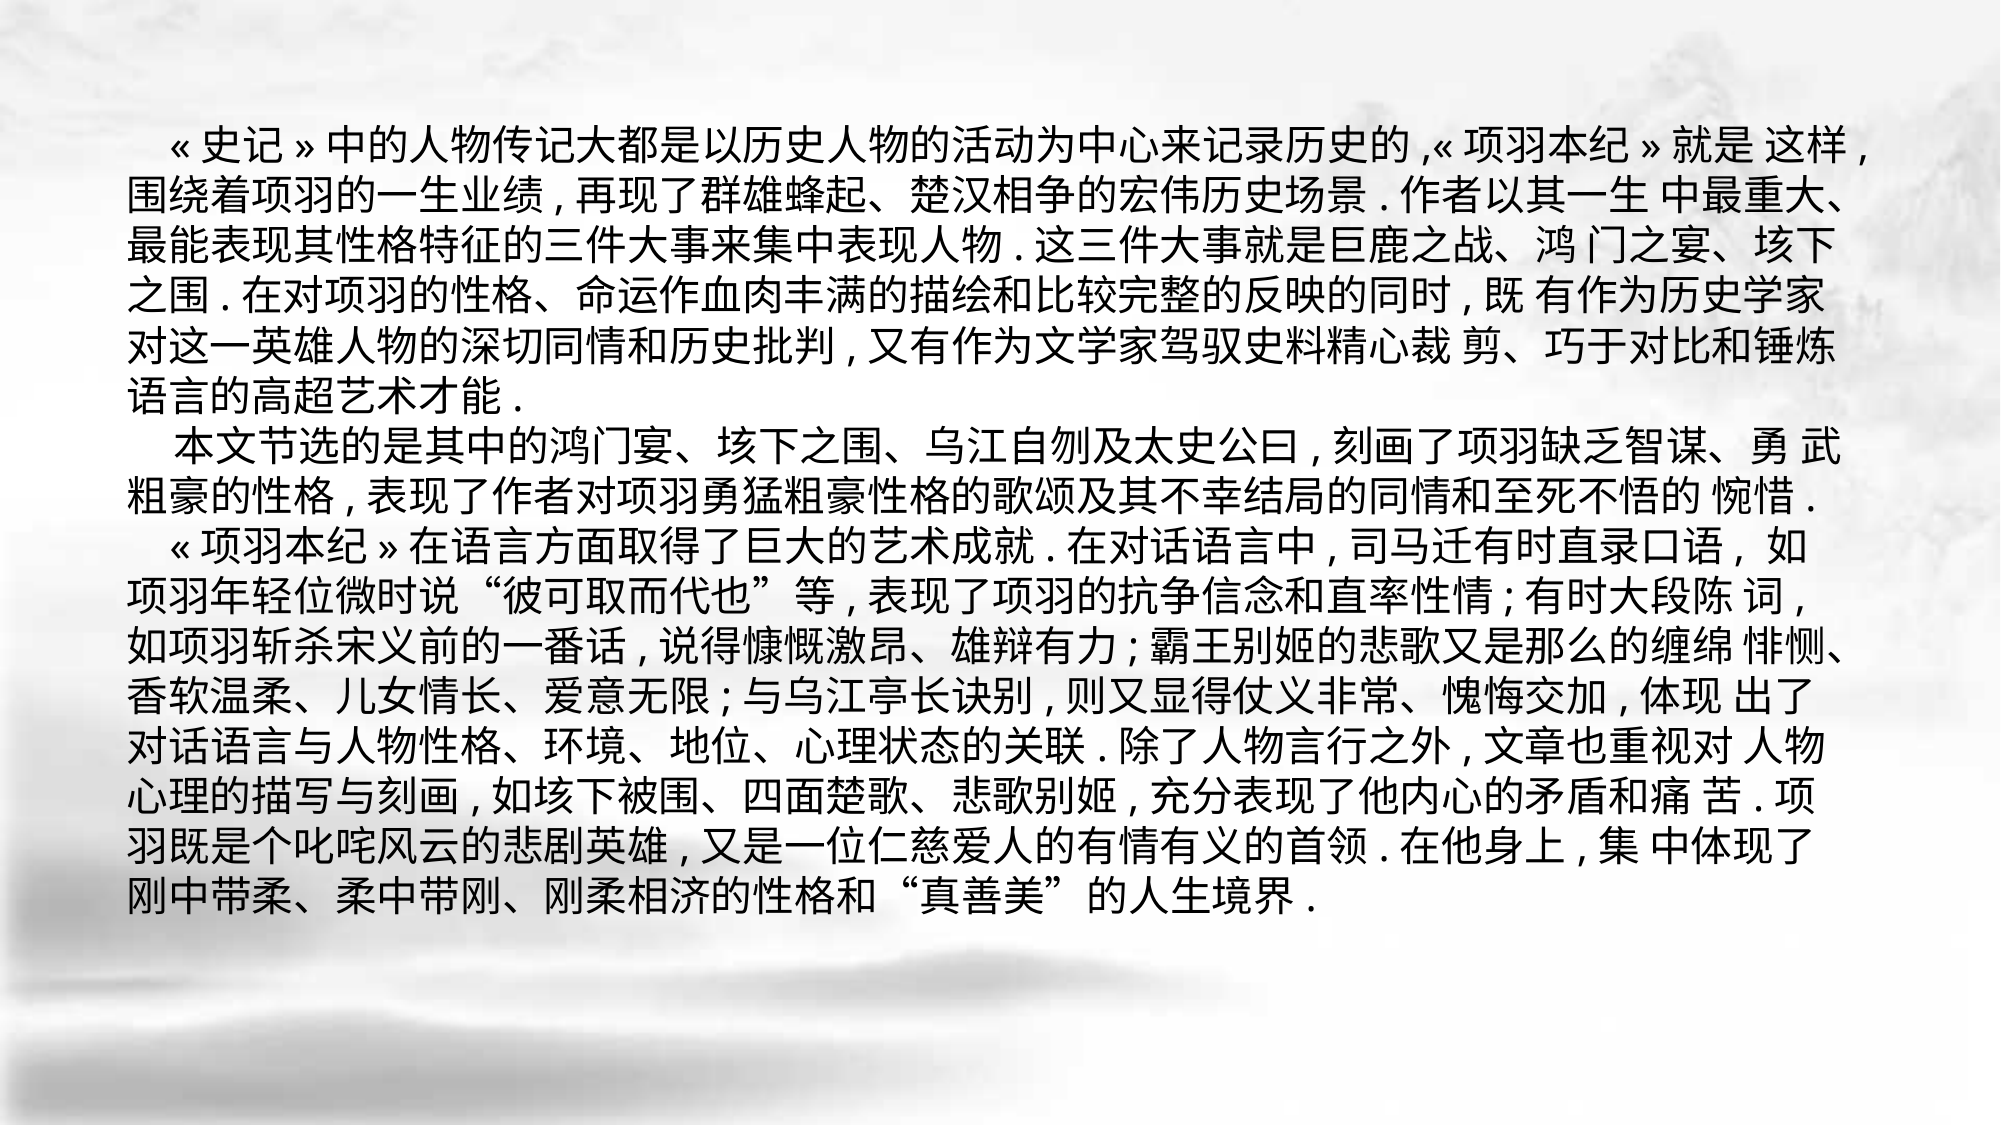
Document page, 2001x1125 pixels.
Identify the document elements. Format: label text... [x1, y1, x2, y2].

picture [0, 0, 2001, 1125]
text_box «史记»中的人物传记大都是以历史人物的活动为中心来记录历史的,«项羽本纪»就是 这样,围绕着项羽的一生业绩,再现了群雄蜂起、楚汉相争的宏伟历史场景.作者以其一生 中最重大、最能表现其性格特征的三件大事来集中表现人物.这三件大事就是巨鹿之战、鸿 门之宴、垓下之围.在对项羽的性格、命运作血肉丰满的描绘和比较完整的反映的同时,既 有作为历史学家对这一英雄人物的深切同情和历史批判,又有作为文学家驾驭史料精心裁 剪、巧于对比和锤炼语言的高超艺术才能. 本文节选的是其中的鸿门宴、垓下之围、乌江自刎及太史公曰,刻画了项羽缺乏智谋、勇 武粗豪的性格,表现了作者对项羽勇猛粗豪性格的歌颂及其不幸结局的同情和至死不悟的 惋惜. «项羽本纪»在语言方面取得了巨大的艺术成就.在对话语言中,司马迁有时直录口语, 如项羽年轻位微时说“彼可取而代也”等,表现了项羽的抗争信念和直率性情;有时大段陈 词,如项羽斩杀宋义前的一番话,说得慷慨激昂、雄辩有力;霸王别姬的悲歌又是那么的缠绵 悱恻、香软温柔、儿女情长、爱意无限;与乌江亭长诀别,则又显得仗义非常、愧悔交加,体现 出了对话语言与人物性格、环境、地位、心理状态的关联.除了人物言行之外,文章也重视对 人物心理的描写与刻画,如垓下被围、四面楚歌、悲歌别姬,充分表现了他内心的矛盾和痛 苦.项羽既是个叱咤风云的悲剧英雄,又是一位仁慈爱人的有情有义的首领.在他身上,集 中体现了刚中带柔、柔中带刚、刚柔相济的性格和“真善美”的人生境界. [111, 111, 1864, 927]
